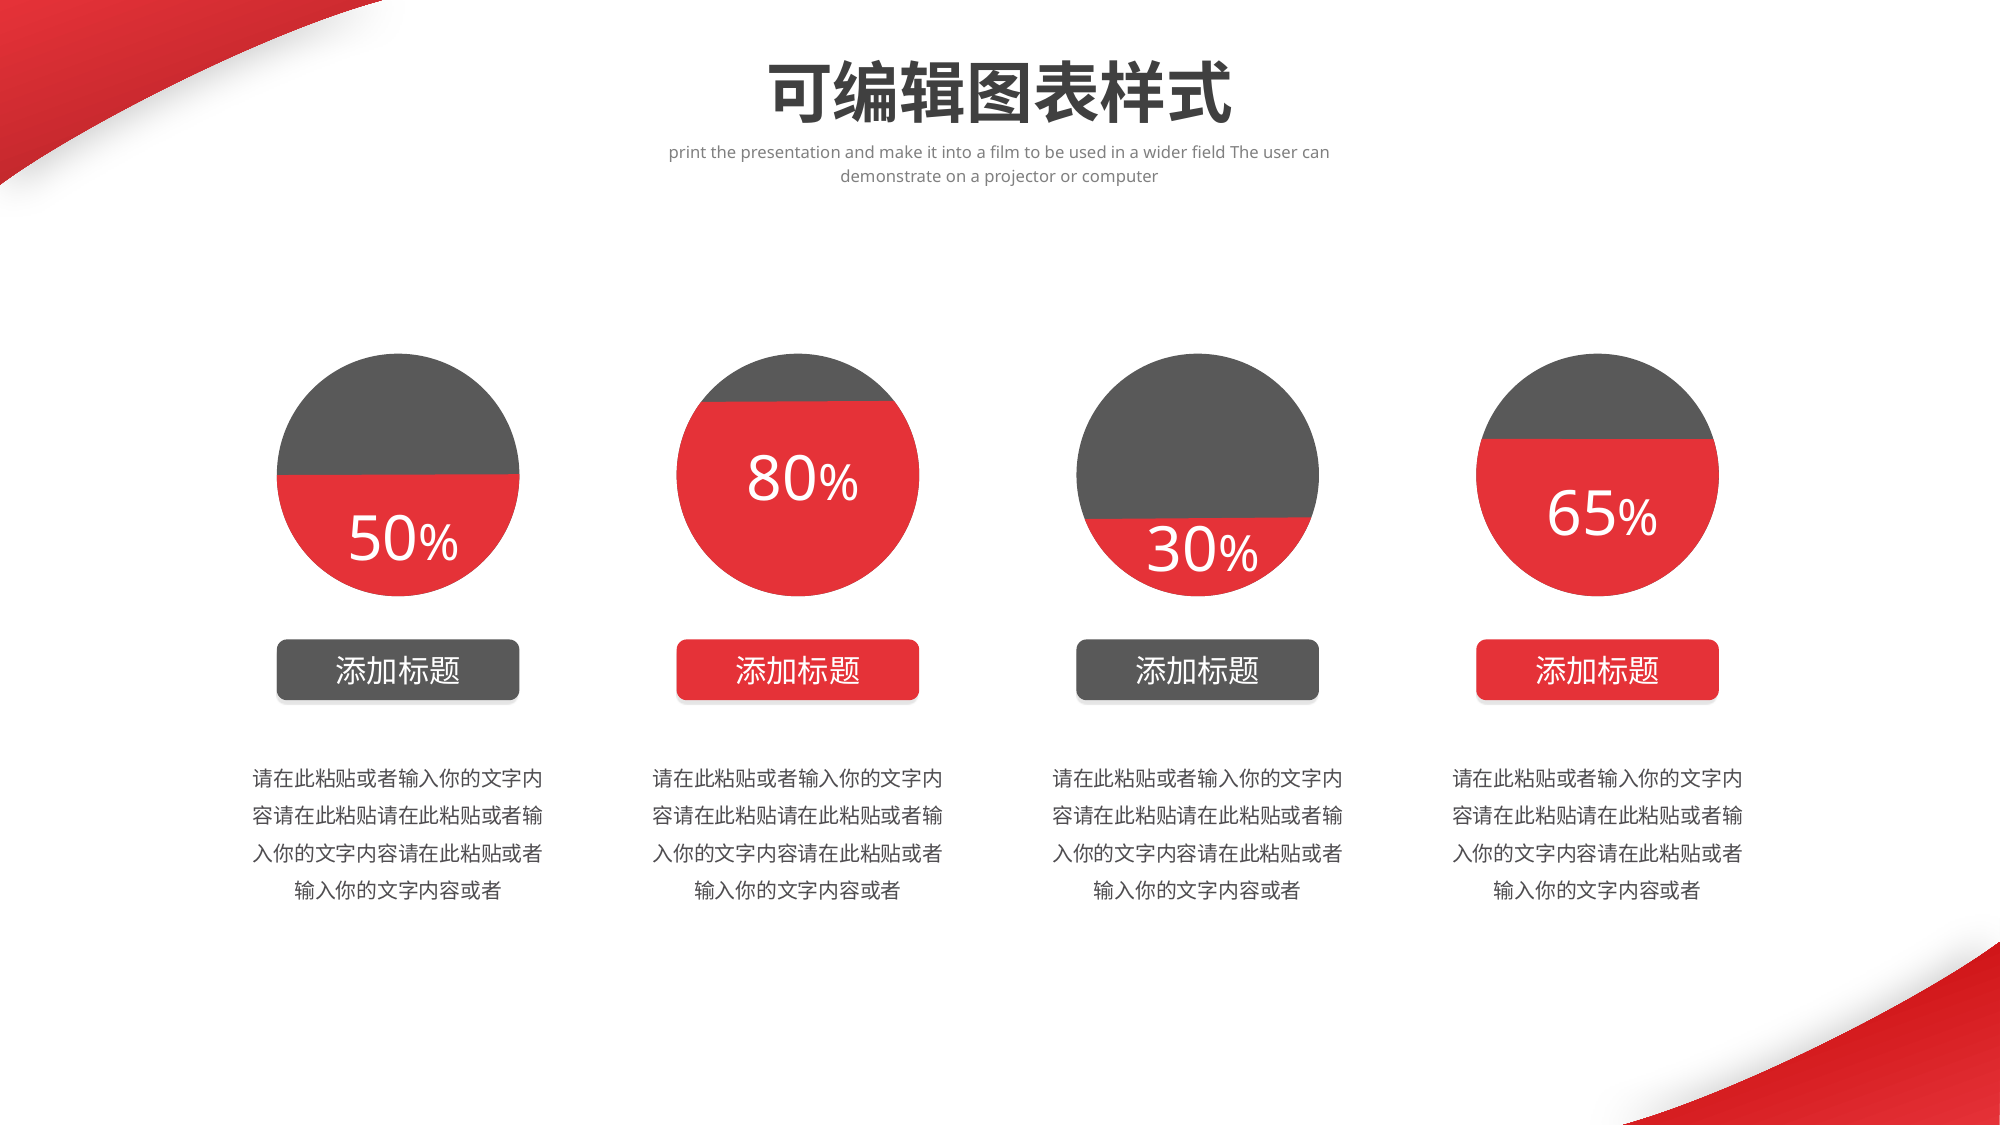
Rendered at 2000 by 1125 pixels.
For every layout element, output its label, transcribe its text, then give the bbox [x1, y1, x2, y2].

text_box 请在此粘贴或者输入你的文字内容请在此粘贴请在此粘贴或者输入你的文字内容请在此粘贴或者输入你的文字内容或者 [1427, 745, 1768, 839]
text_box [276, 353, 520, 597]
text_box 添加标题 [1474, 637, 1721, 703]
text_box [1076, 353, 1320, 597]
text_box 添加标题 [1074, 637, 1322, 703]
text_box 请在此粘贴或者输入你的文字内容请在此粘贴请在此粘贴或者输入你的文字内容请在此粘贴或者输入你的文字内容或者 [228, 745, 569, 839]
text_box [1476, 353, 1720, 597]
text_box 请在此粘贴或者输入你的文字内容请在此粘贴请在此粘贴或者输入你的文字内容请在此粘贴或者输入你的文字内容或者 [1027, 745, 1368, 839]
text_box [649, 43, 1351, 195]
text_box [676, 353, 920, 597]
text_box 请在此粘贴或者输入你的文字内容请在此粘贴请在此粘贴或者输入你的文字内容请在此粘贴或者输入你的文字内容或者 [627, 745, 968, 839]
text_box 添加标题 [674, 637, 922, 703]
text_box 添加标题 [274, 637, 522, 703]
